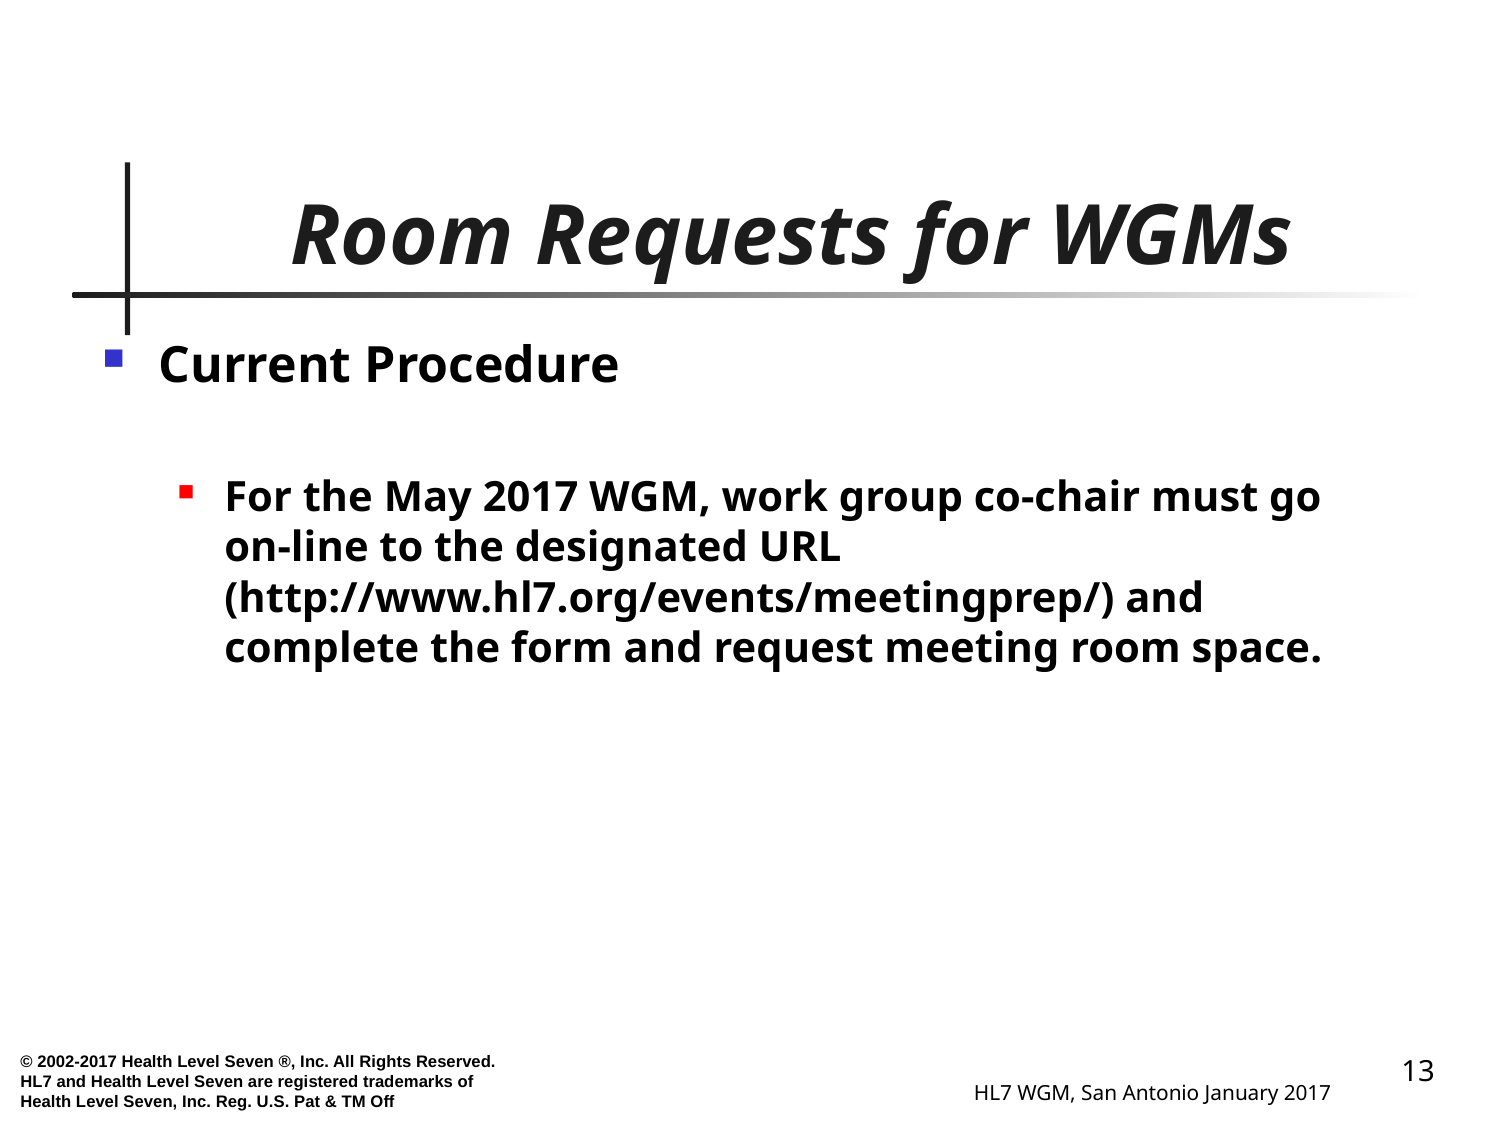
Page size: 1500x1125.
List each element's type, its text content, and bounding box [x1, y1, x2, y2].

slide_number 13 [1137, 962, 1451, 1101]
title Room Requests for WGMs [274, 101, 1468, 289]
list Current Procedure For the May 2017 WGM, work group co-chair must go on-line to the designated URL (http://www.hl7.org/events/meetingprep/) and complete the form and request meeting room space. [87, 324, 1363, 1001]
